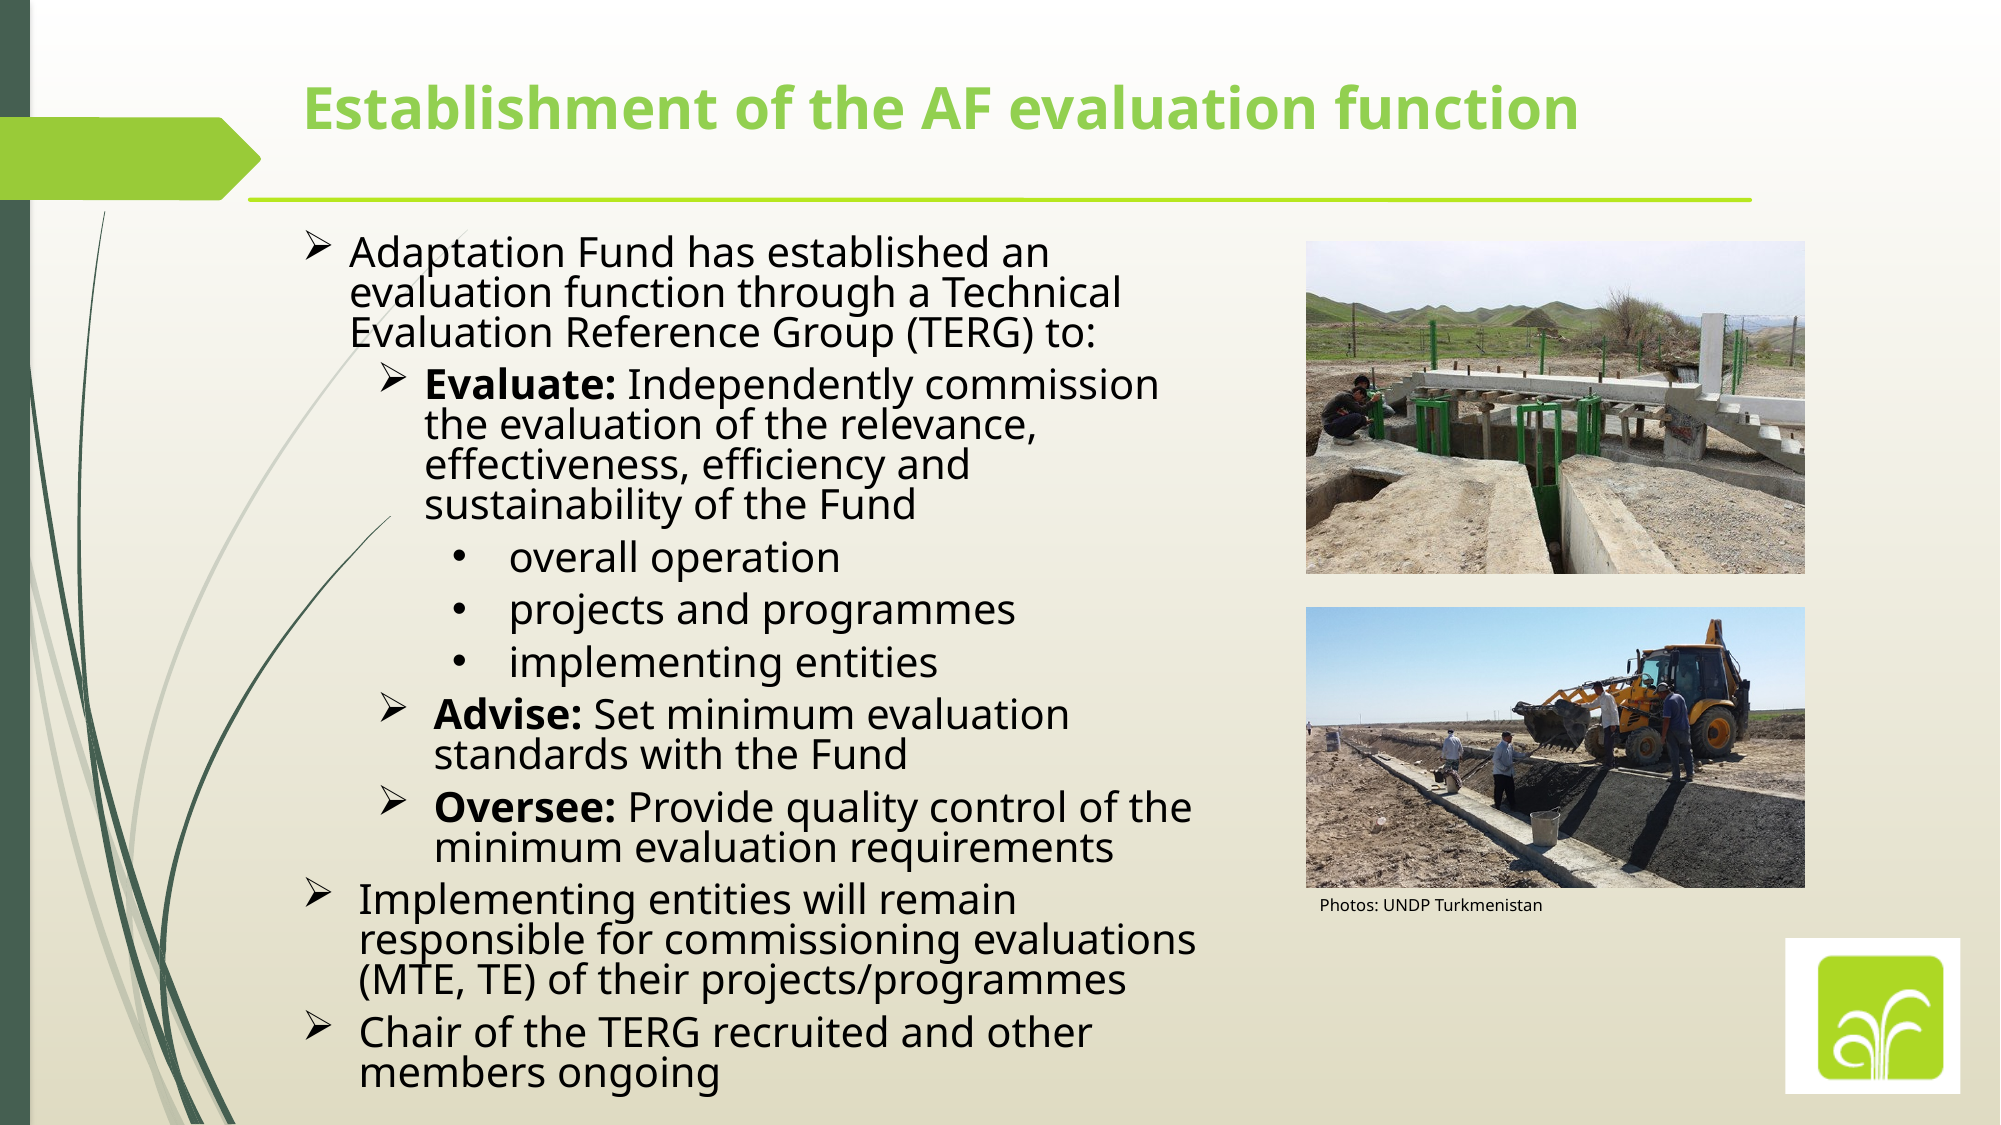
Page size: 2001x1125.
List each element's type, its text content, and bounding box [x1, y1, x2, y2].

picture [1305, 606, 1805, 888]
picture [1785, 938, 1961, 1095]
text_box Establishment of the AF evaluation function [287, 12, 1738, 197]
text_box Adaptation Fund has established an evaluation function through a Technical Evaluation Reference Group (TERG) to: Evaluate: Independently commission the evaluation of the relevance, effectiveness, efficiency and sustainability of the Fund overall operation projects and programmes implementing entities Advise: Set minimum evaluation standards with the Fund Oversee: Provide quality control of the minimum evaluation requirements Implementing entities will remain responsible for commissioning evaluations (MTE, TE) of their projects/programmes Chair of the TERG recruited and other members ongoing [287, 228, 1241, 1103]
text_box Photos: UNDP Turkmenistan [1304, 894, 1559, 922]
picture [1305, 241, 1805, 575]
